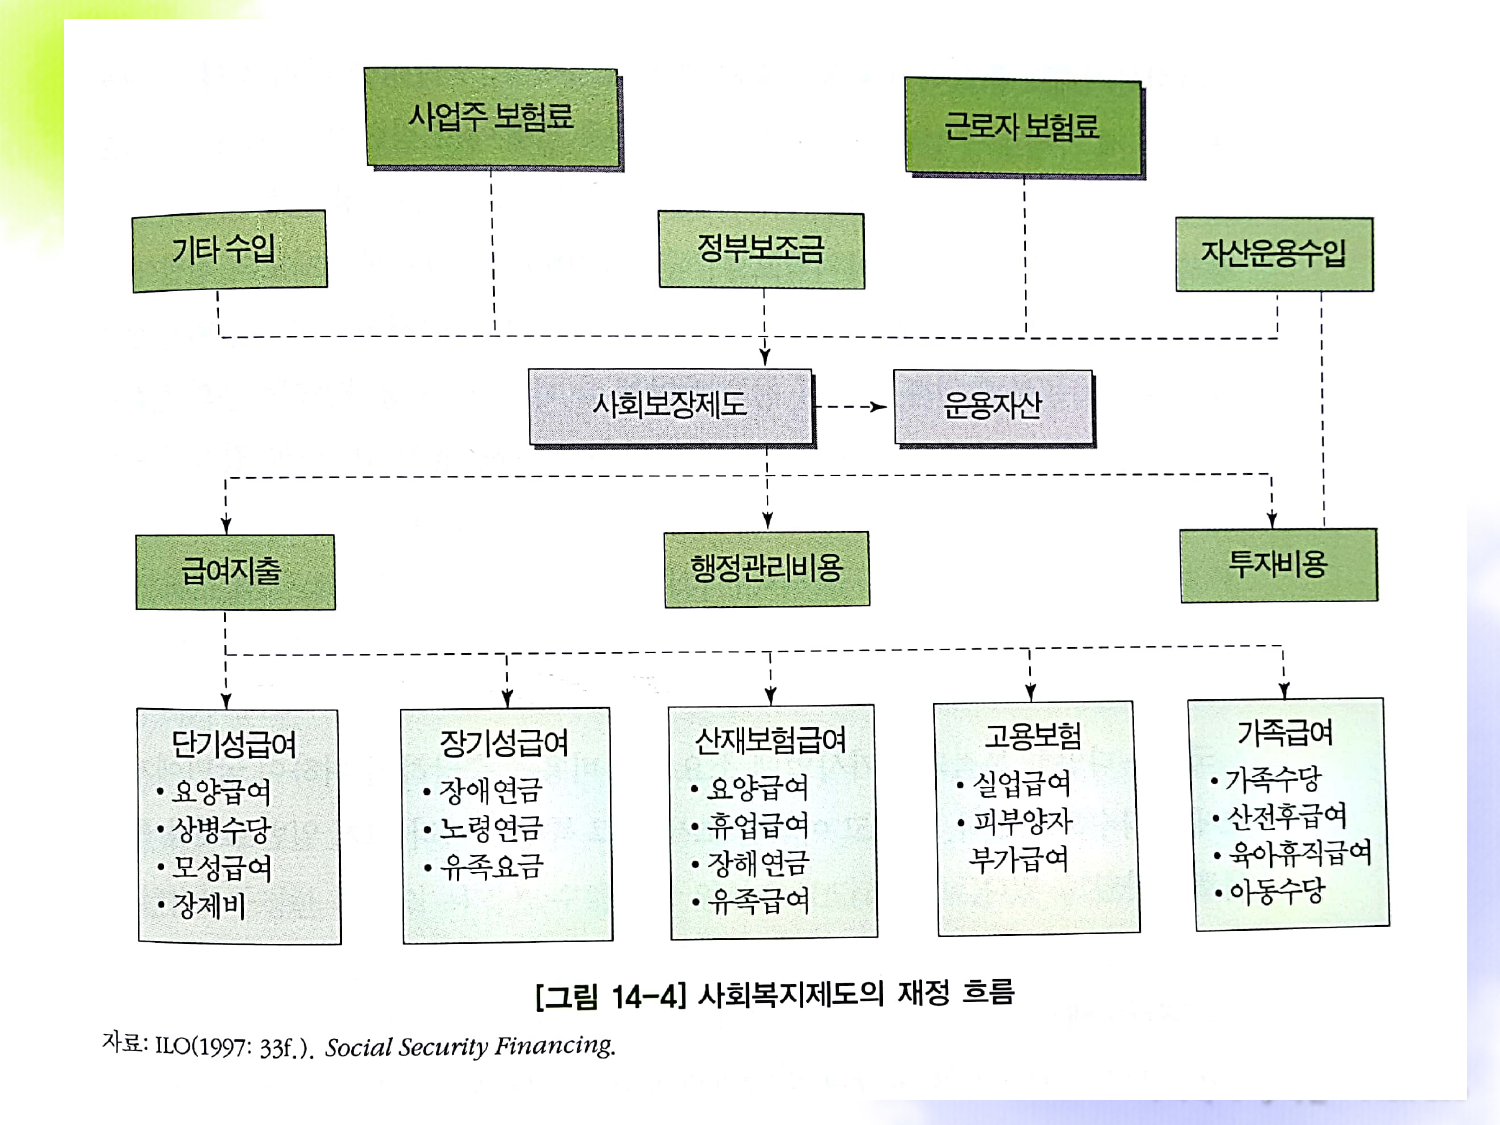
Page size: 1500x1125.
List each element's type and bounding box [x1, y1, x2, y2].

list [64, 18, 1468, 1100]
picture [0, 0, 1500, 1125]
